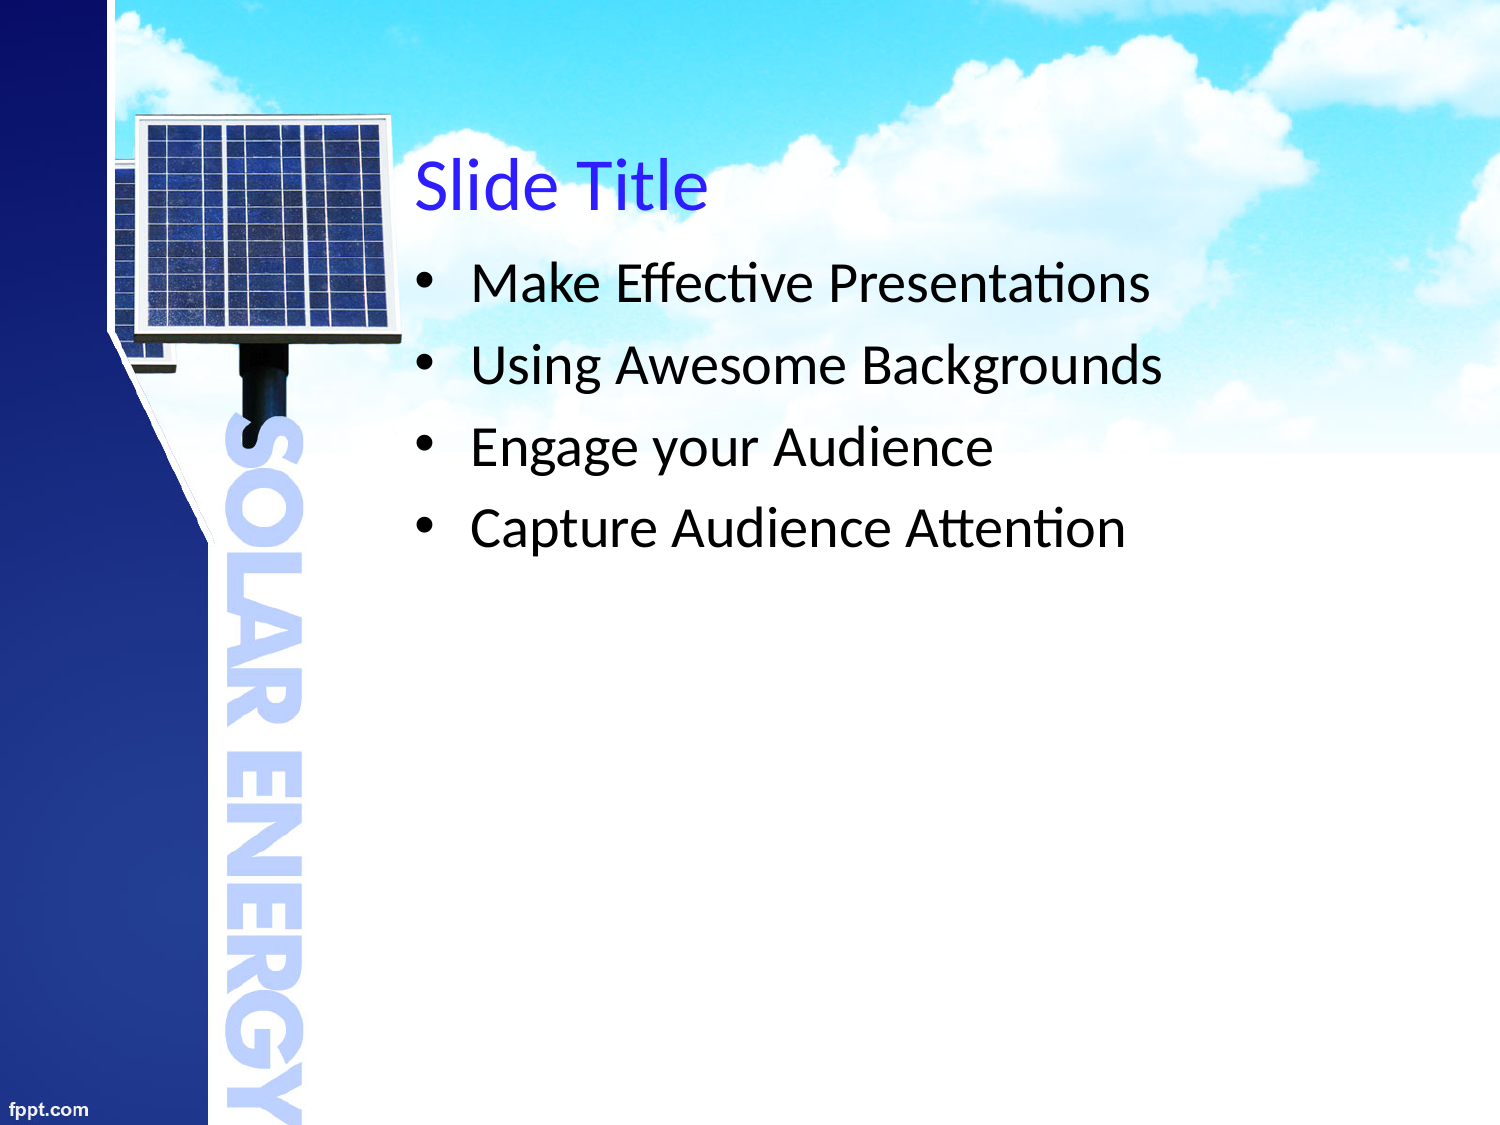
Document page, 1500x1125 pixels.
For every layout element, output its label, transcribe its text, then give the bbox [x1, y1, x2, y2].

list Make Effective Presentations Using Awesome Backgrounds Engage your Audience Capture Audience Attention [399, 236, 1450, 939]
title Slide Title [399, 124, 1452, 237]
picture [0, 0, 1500, 1125]
